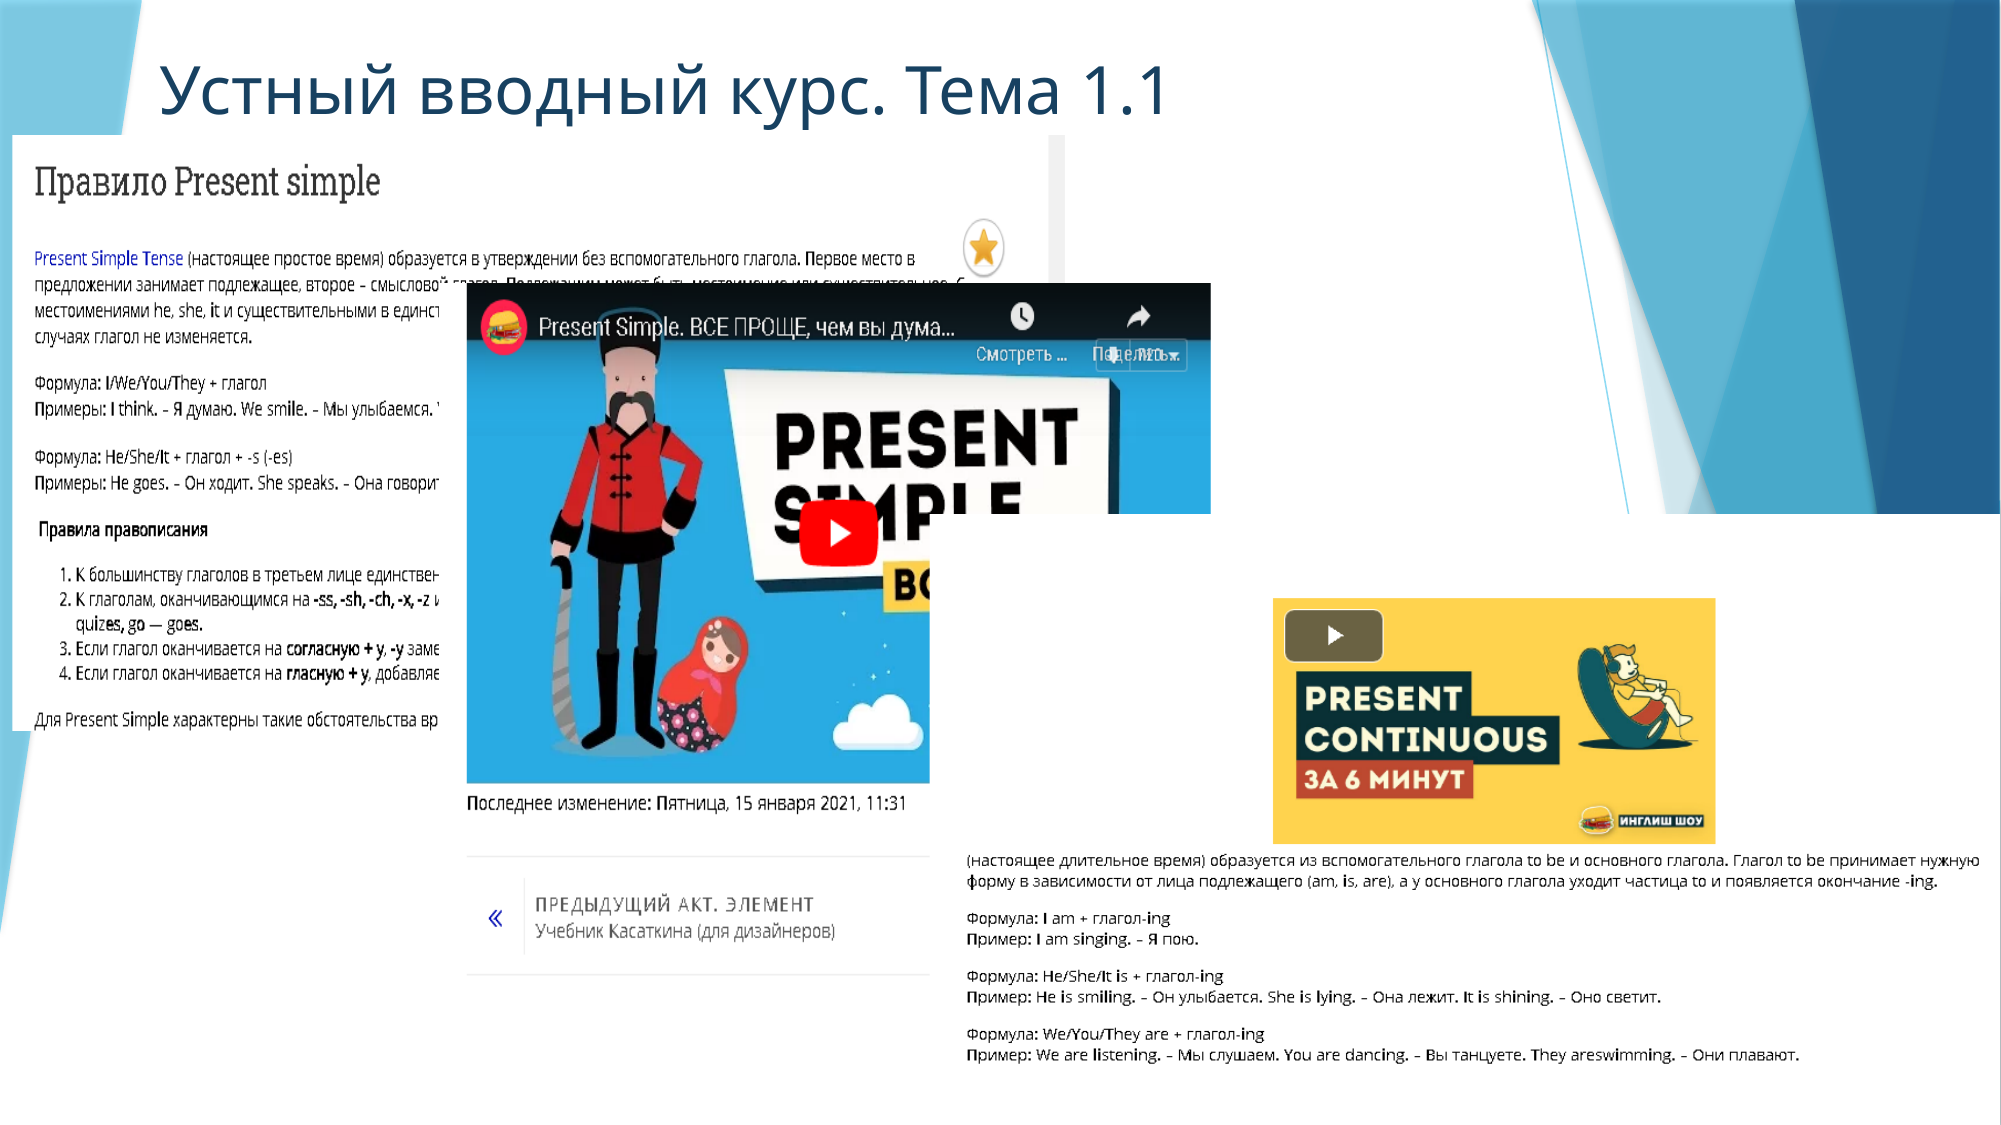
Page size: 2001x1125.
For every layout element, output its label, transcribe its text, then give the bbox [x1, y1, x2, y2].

picture [11, 134, 2000, 1125]
title Устный вводный курс. Тема 1.1 [144, 0, 1419, 135]
